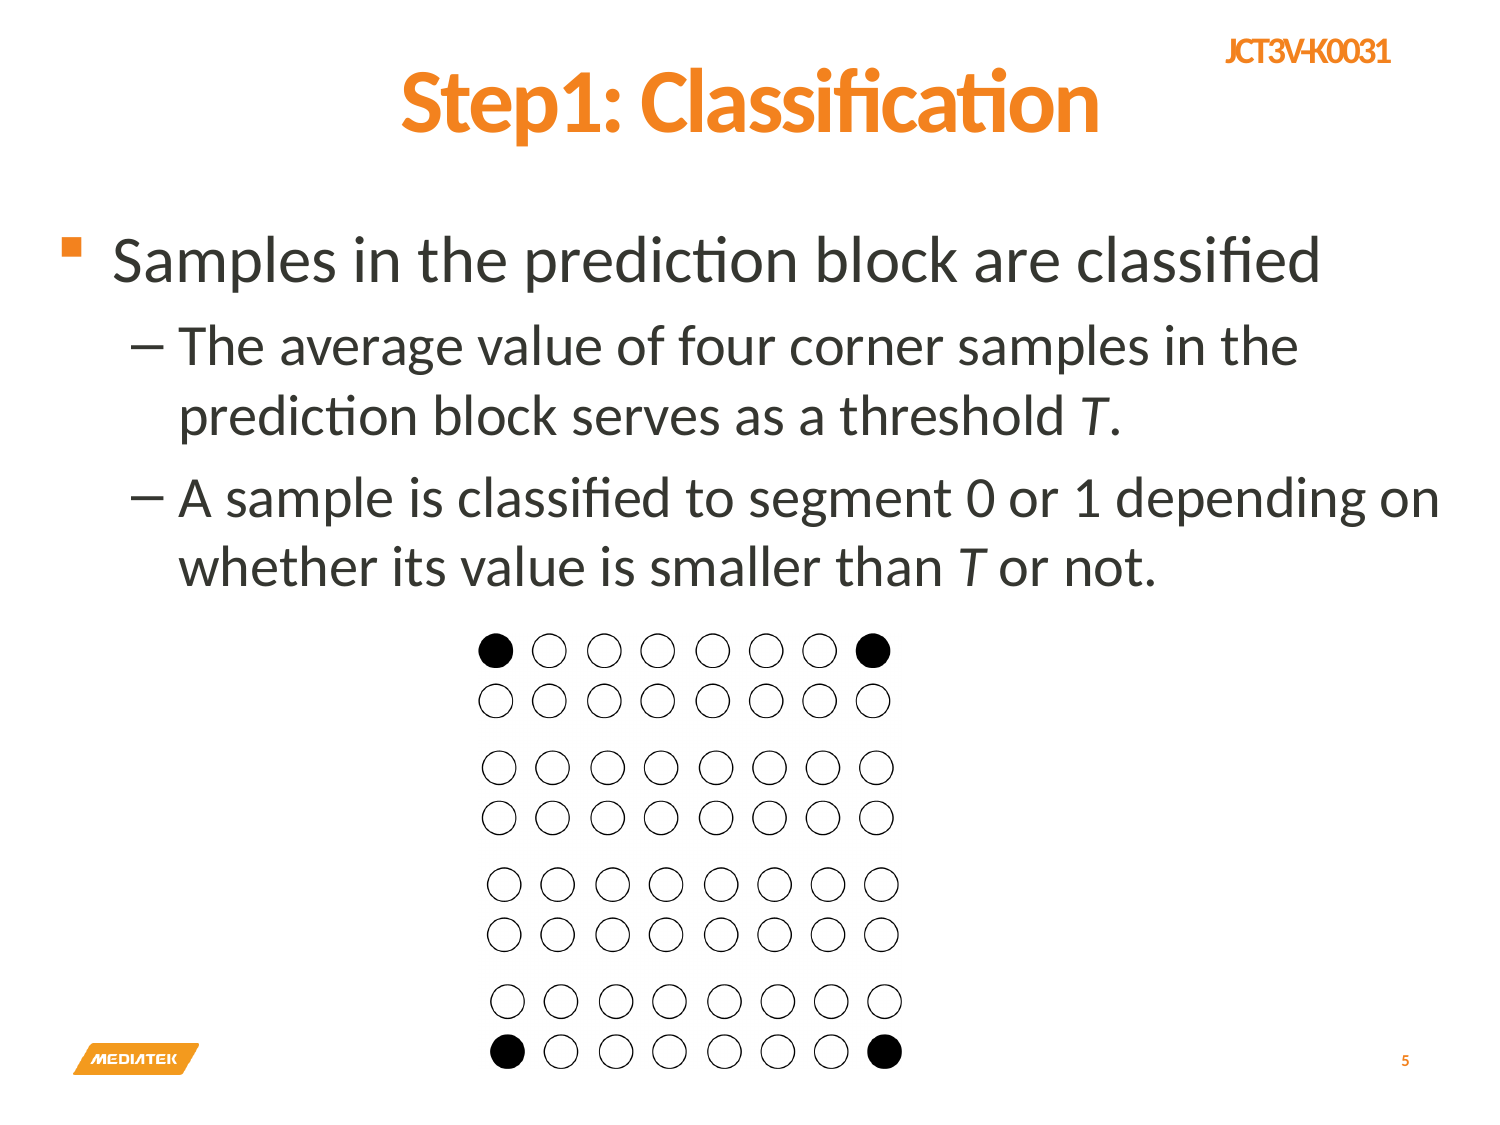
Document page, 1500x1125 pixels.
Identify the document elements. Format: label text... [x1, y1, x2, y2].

list Samples in the prediction block are classified The average value of four corner samples in the prediction block serves as a threshold T. A sample is classified to segment 0 or 1 depending on whether its value is smaller than T or not. [41, 208, 1471, 990]
picture [477, 633, 902, 1069]
title Step1: Classification [76, 54, 1427, 208]
picture [73, 1043, 199, 1075]
slide_number 5 [1251, 1029, 1425, 1090]
